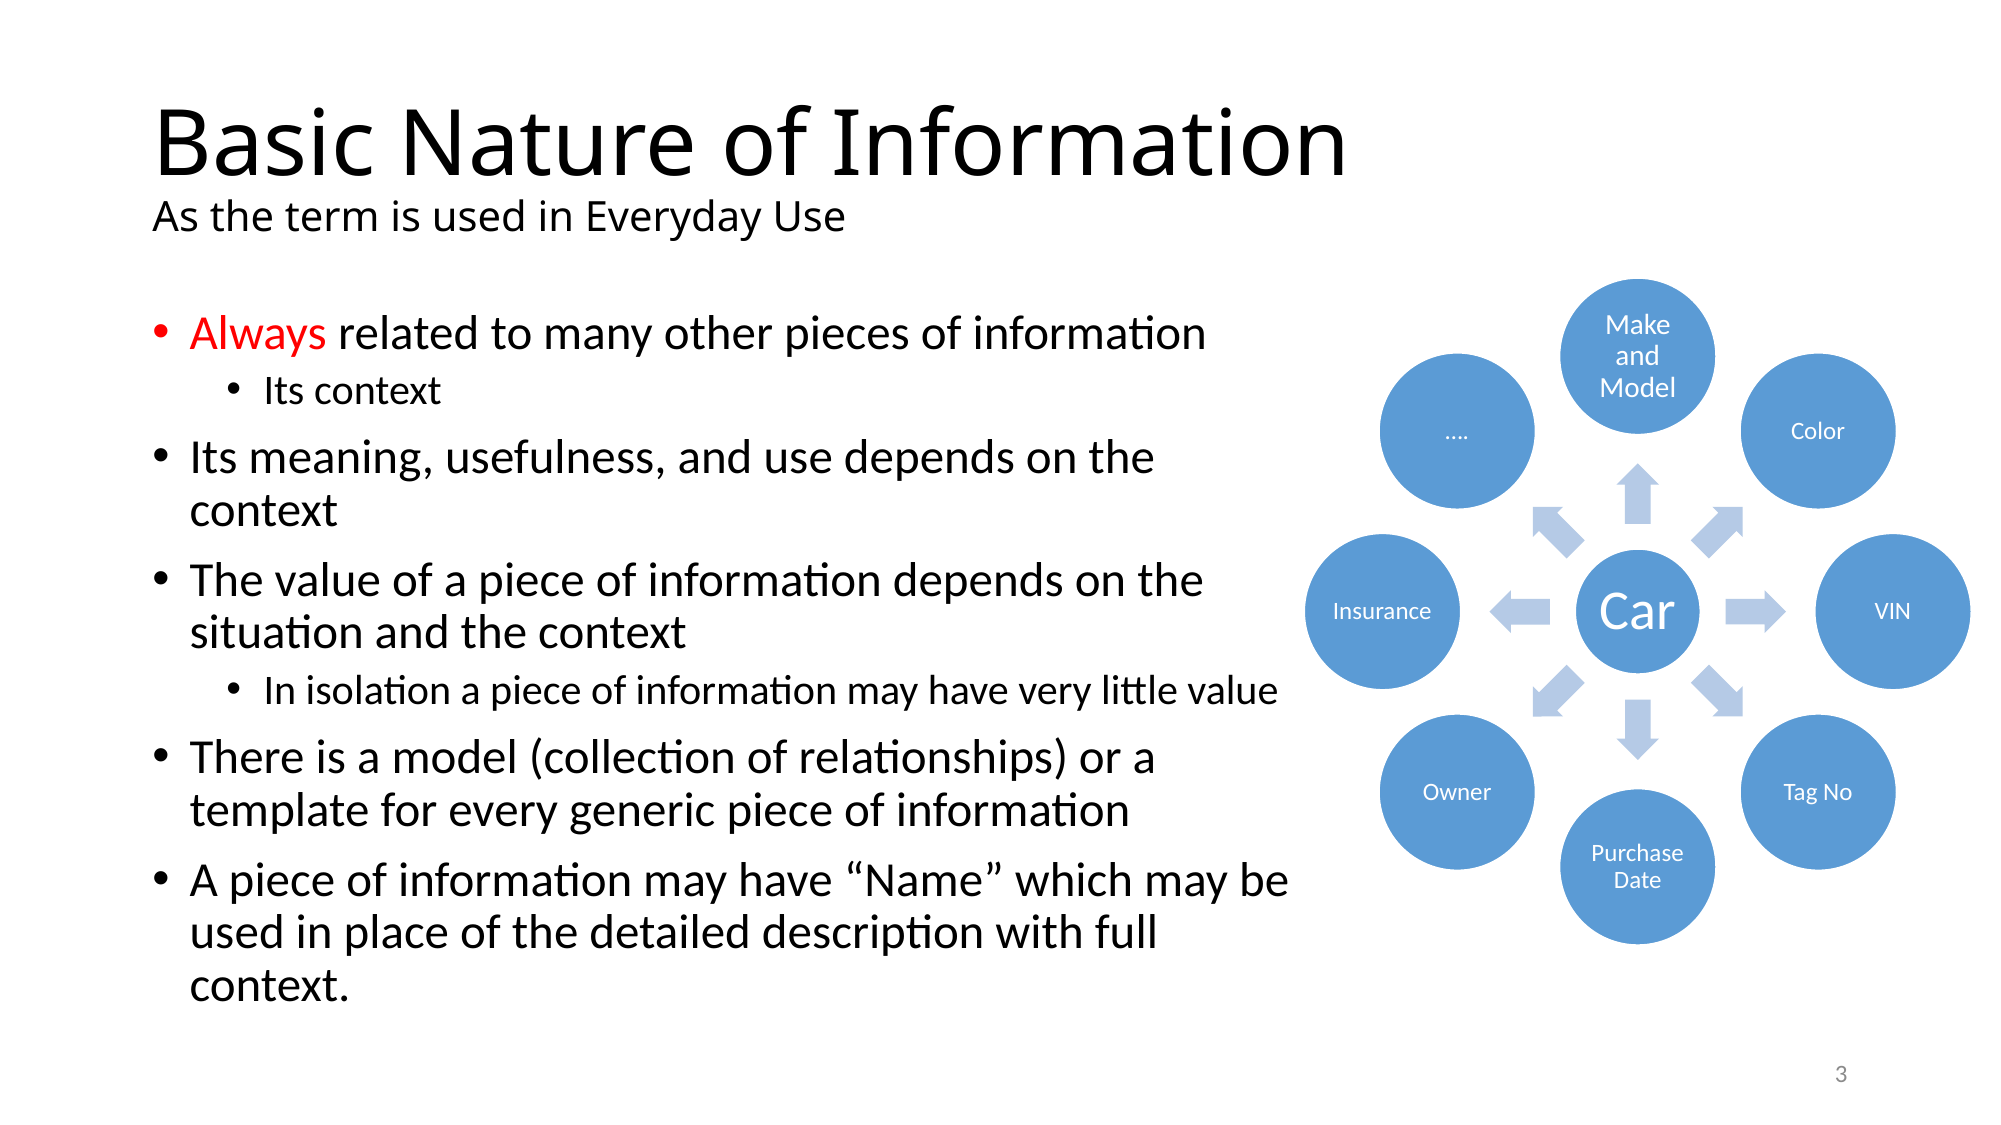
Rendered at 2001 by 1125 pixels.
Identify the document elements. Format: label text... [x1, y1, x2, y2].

title Basic Nature of Information As the term is used in Everyday Use [137, 59, 1863, 278]
slide_number 3 [1412, 1042, 1863, 1103]
list Always related to many other pieces of information Its context Its meaning, usefulness, and use depends on the context The value of a piece of information depends on the situation and the context In isolation a piece of information may have very little value There is a model (collection of relationships) or a template for every generic piece of information A piece of information may have “Name” which may be used in place of the detailed description with full context. [137, 299, 1321, 1021]
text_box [1275, 277, 2000, 946]
